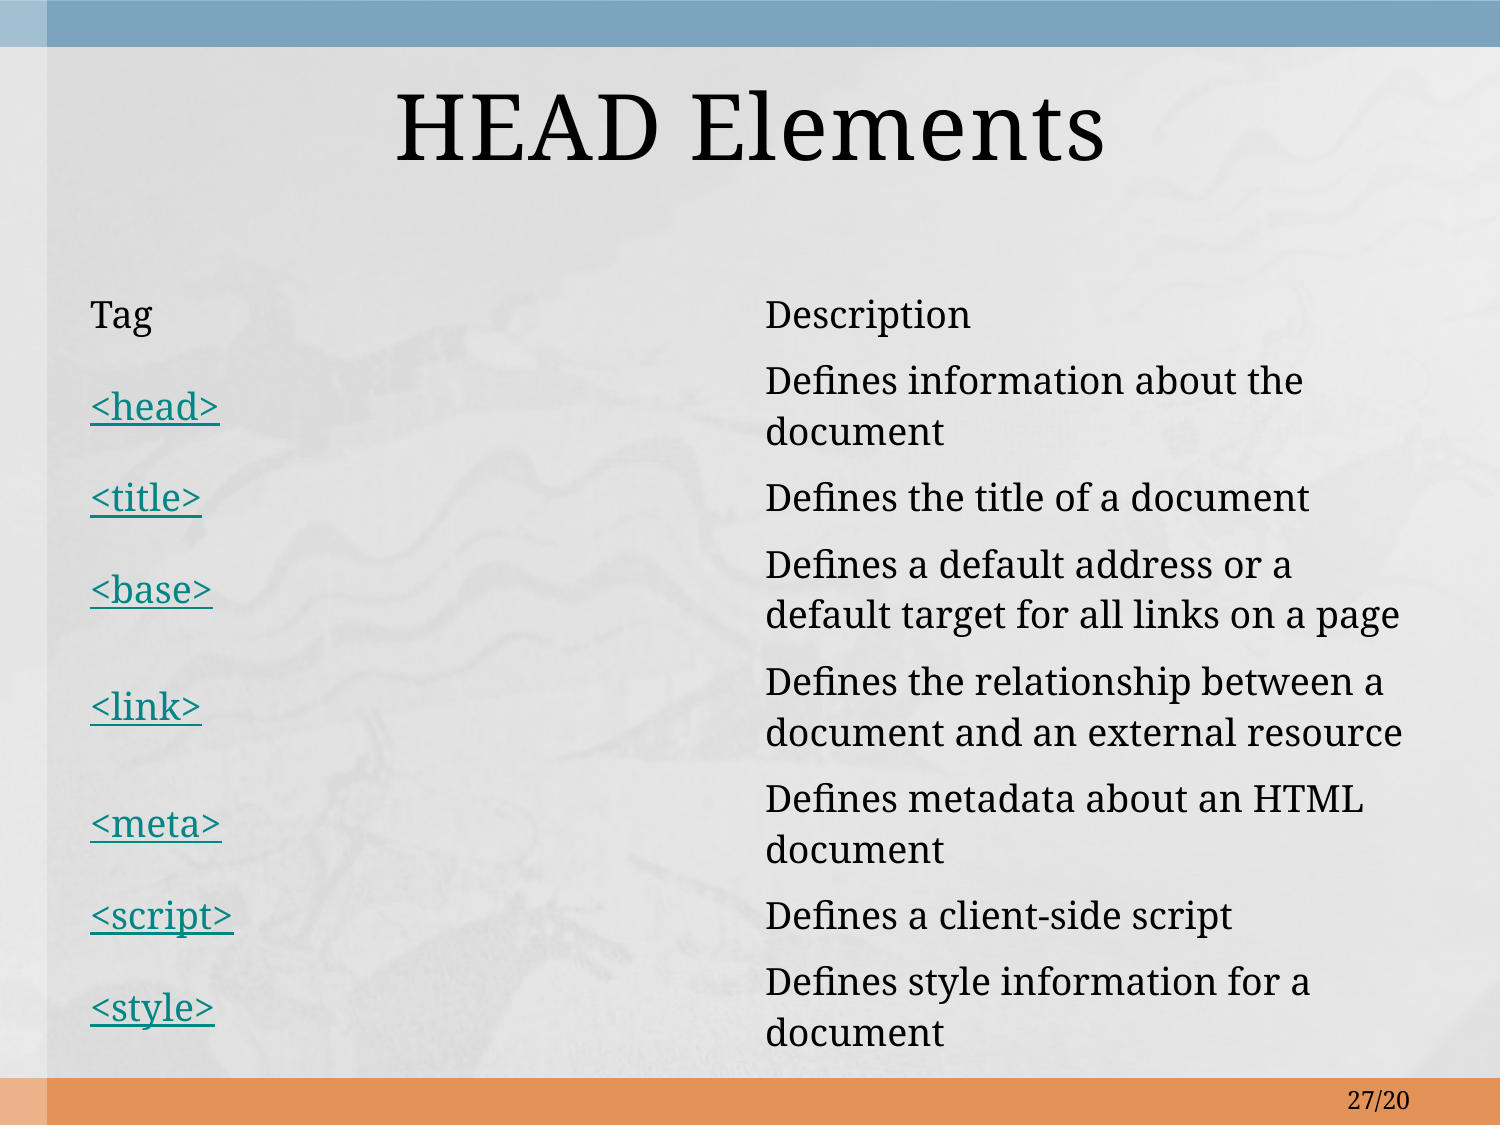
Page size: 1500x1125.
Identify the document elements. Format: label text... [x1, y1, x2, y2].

table_cell Defines a default address or a default target for all links on a page [750, 530, 1425, 648]
table_cell Defines the title of a document [750, 464, 1425, 530]
slide_number 27/20 [1074, 1078, 1425, 1125]
table_header Description [750, 281, 1425, 347]
table_cell Defines the relationship between a document and an external resource [750, 648, 1425, 765]
table_header Tag [75, 281, 750, 347]
table_cell <style> [75, 948, 750, 1065]
table_cell Defines style information for a document [750, 948, 1425, 1065]
table_cell Defines information about the document [750, 347, 1425, 464]
title HEAD Elements [49, 46, 1454, 202]
table_cell <base> [75, 530, 750, 648]
table_cell <meta> [75, 765, 750, 882]
table_cell <link> [75, 648, 750, 765]
table_cell Defines a client-side script [750, 882, 1425, 948]
table_cell <script> [75, 882, 750, 948]
table_cell Defines metadata about an HTML document [750, 765, 1425, 882]
table_cell <head> [75, 347, 750, 464]
table_cell <title> [75, 464, 750, 530]
